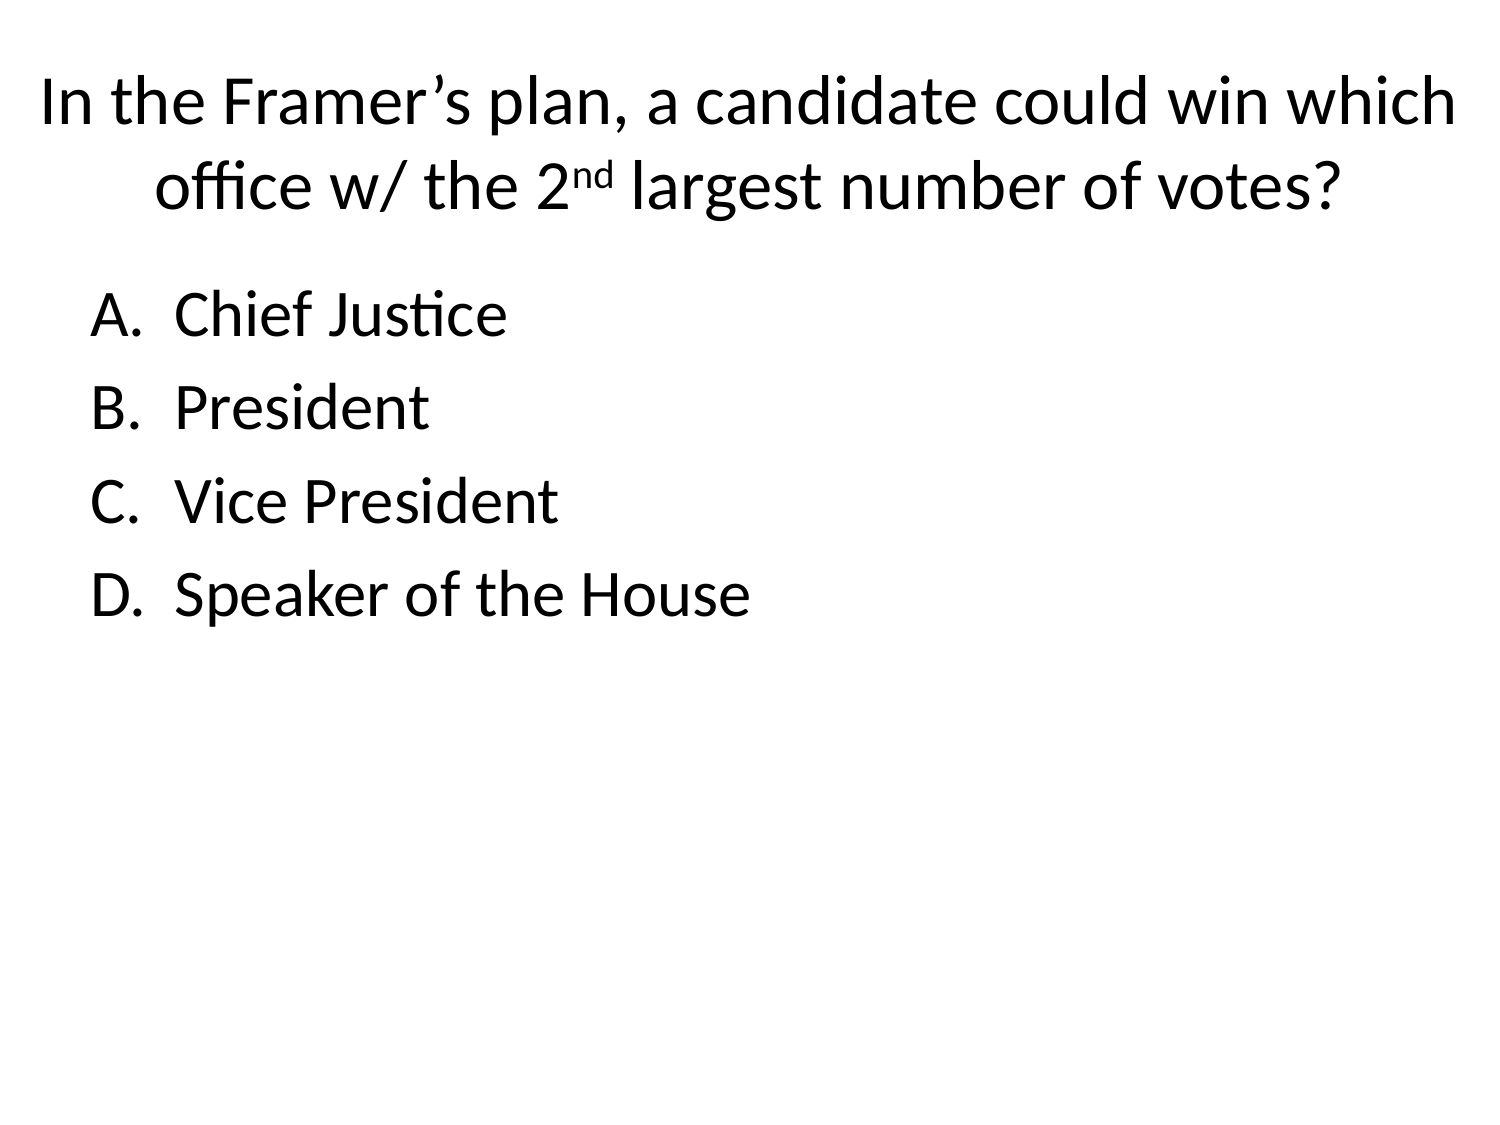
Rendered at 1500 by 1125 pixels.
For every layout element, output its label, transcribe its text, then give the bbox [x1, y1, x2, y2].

title In the Framer’s plan, a candidate could win which office w/ the 2nd largest number of votes? [0, 45, 1500, 233]
list Chief Justice President Vice President Speaker of the House [75, 262, 1425, 1005]
